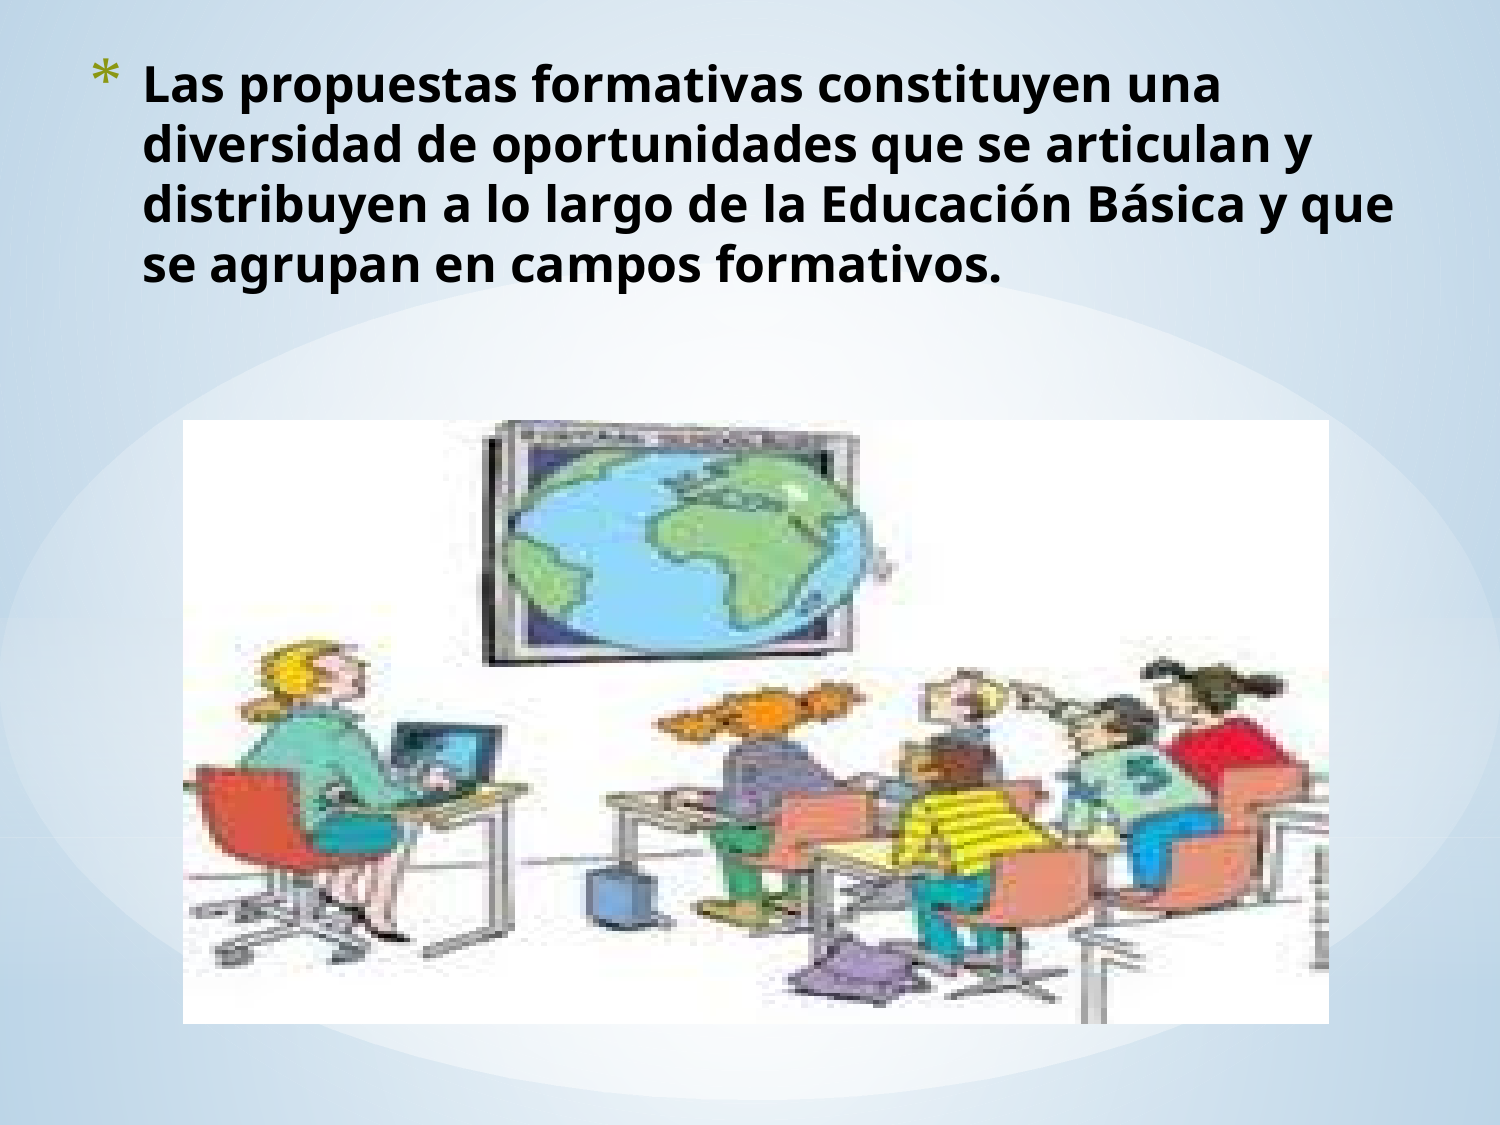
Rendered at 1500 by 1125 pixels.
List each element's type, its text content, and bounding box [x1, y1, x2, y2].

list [182, 420, 1330, 1024]
title Las propuestas formativas constituyen una diversidad de oportunidades que se articulan y distribuyen a lo largo de la Educación Básica y que se agrupan en campos formativos. [75, 45, 1425, 398]
